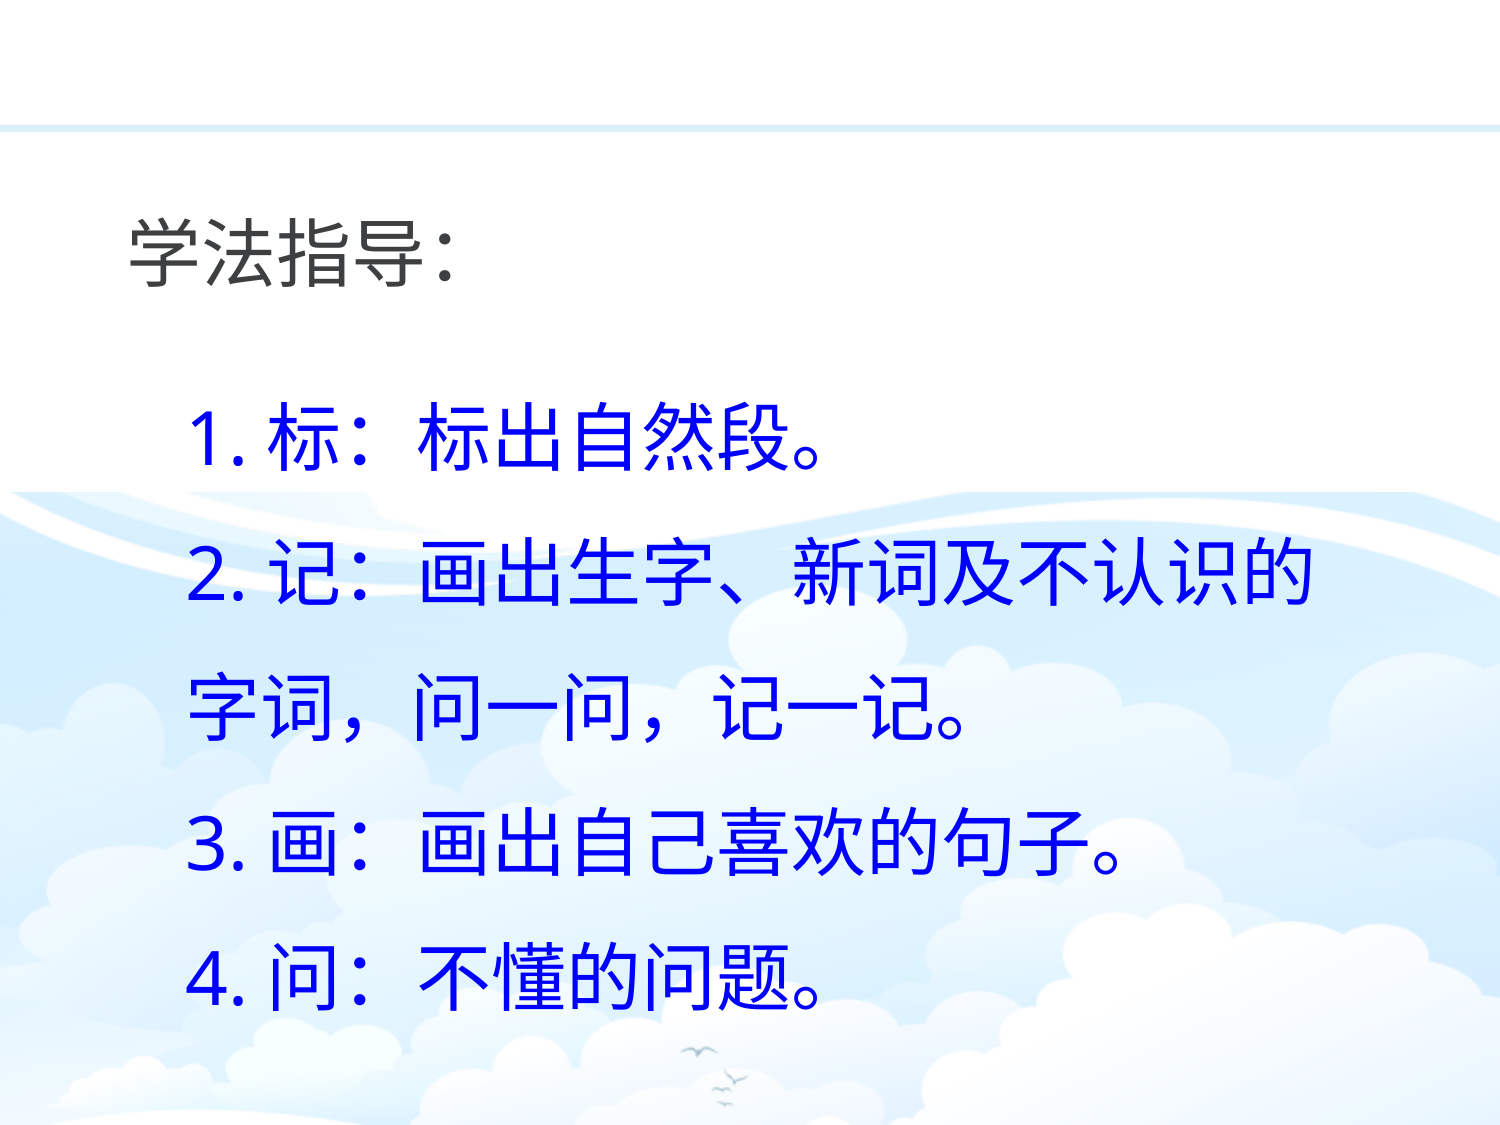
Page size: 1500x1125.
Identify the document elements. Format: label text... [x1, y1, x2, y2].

text_box 1.标：标出自然段。 2.记：画出生字、新词及不认识的字词，问一问，记一记。 3.画：画出自己喜欢的句子。 4.问：不懂的问题。 [171, 338, 1400, 1028]
text_box 学法指导： [112, 199, 1247, 305]
